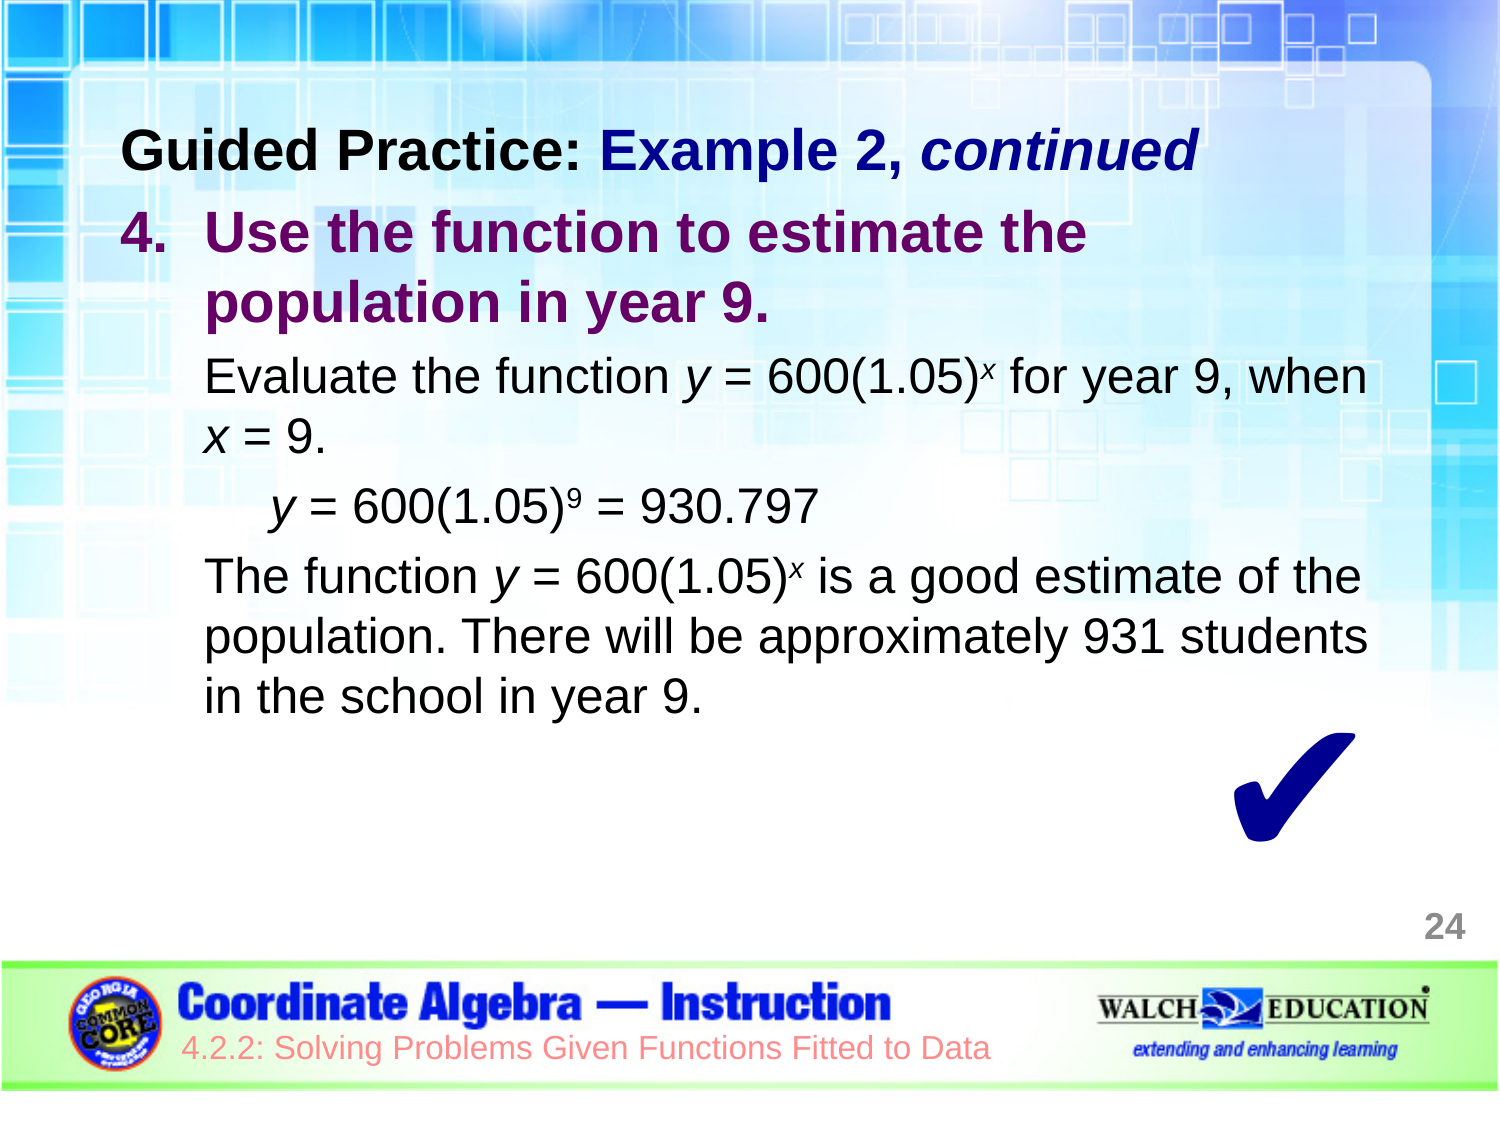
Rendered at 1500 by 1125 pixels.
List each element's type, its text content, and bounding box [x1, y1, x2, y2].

picture [1, 0, 1500, 1091]
slide_number 24 [1361, 901, 1481, 949]
text_box ✔ [1128, 651, 1394, 907]
subtitle Guided Practice: Example 2, continued Use the function to estimate the population in year 9. Evaluate the function y = 600(1.05)x for year 9, when x = 9. y = 600(1.05)9 = 930.797 The function y = 600(1.05)x is a good estimate of the population. There will be approximately 931 students in the school in year 9. [105, 105, 1394, 925]
footer 4.2.2: Solving Problems Given Functions Fitted to Data [166, 1024, 1080, 1069]
